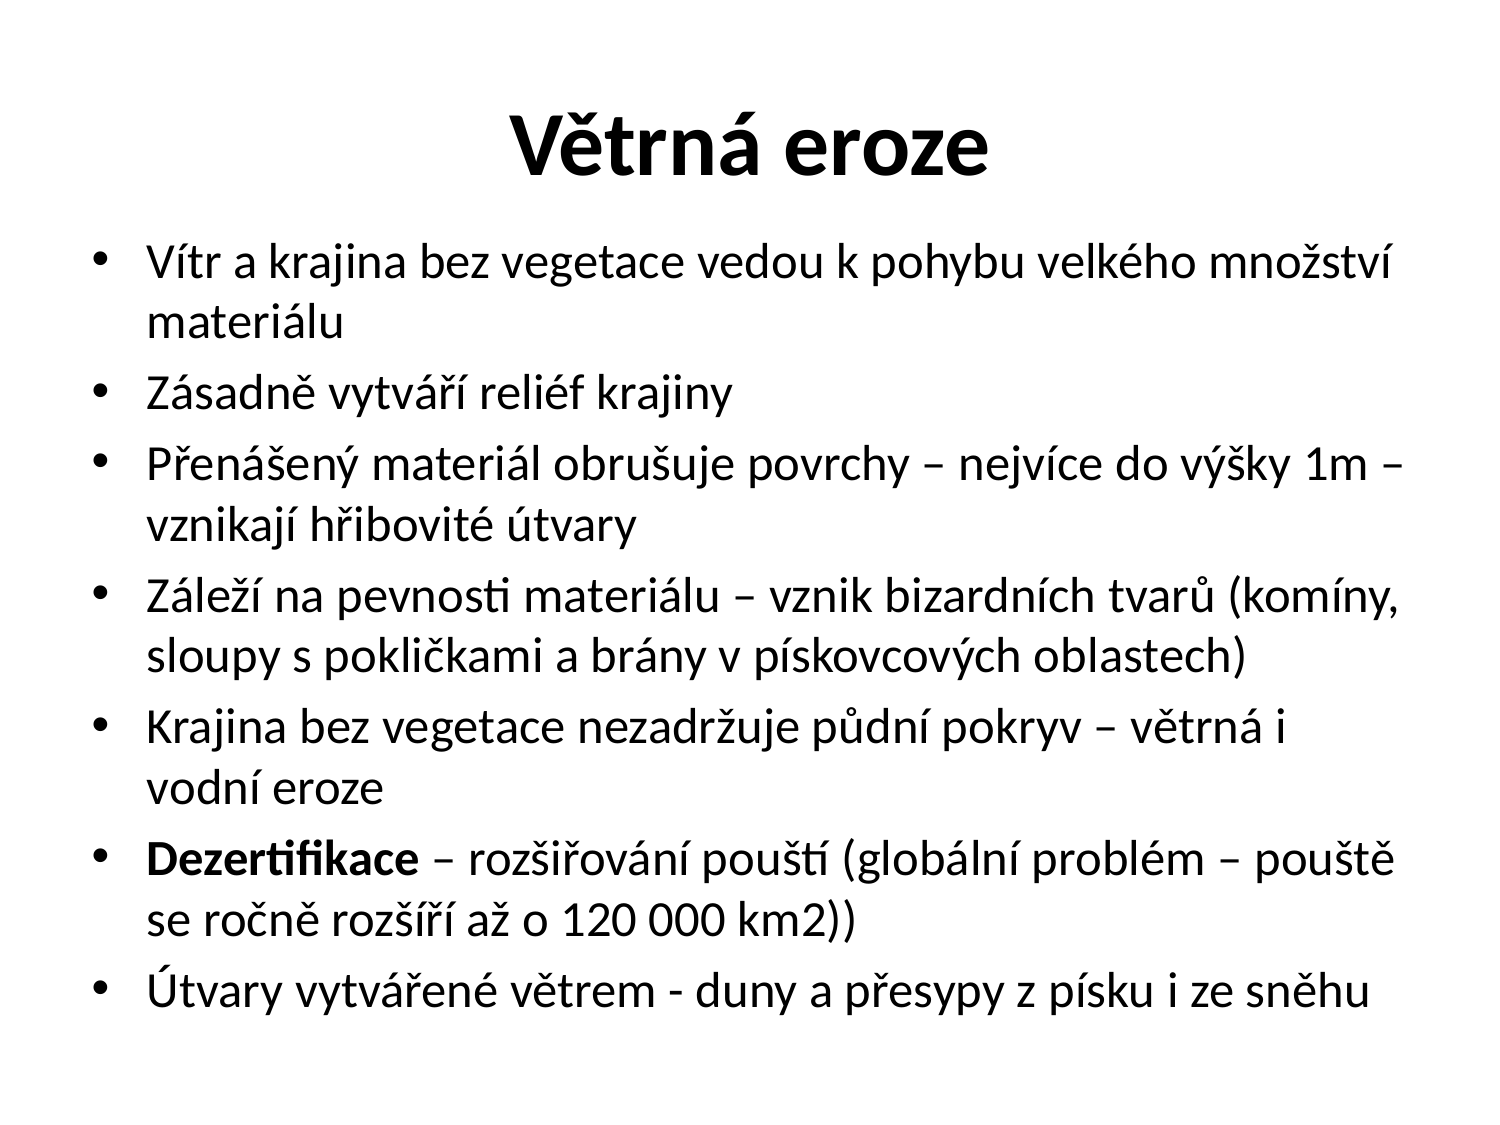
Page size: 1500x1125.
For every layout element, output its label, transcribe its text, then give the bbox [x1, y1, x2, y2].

list Vítr a krajina bez vegetace vedou k pohybu velkého množství materiálu Zásadně vytváří reliéf krajiny Přenášený materiál obrušuje povrchy – nejvíce do výšky 1m – vznikají hřibovité útvary Záleží na pevnosti materiálu – vznik bizardních tvarů (komíny, sloupy s pokličkami a brány v pískovcových oblastech) Krajina bez vegetace nezadržuje půdní pokryv – větrná i vodní eroze Dezertifikace – rozšiřování pouští (globální problém – pouště se ročně rozšíří až o 120 000 km2)) Útvary vytvářené větrem - duny a přesypy z písku i ze sněhu [76, 219, 1427, 1029]
title Větrná eroze [75, 45, 1425, 233]
